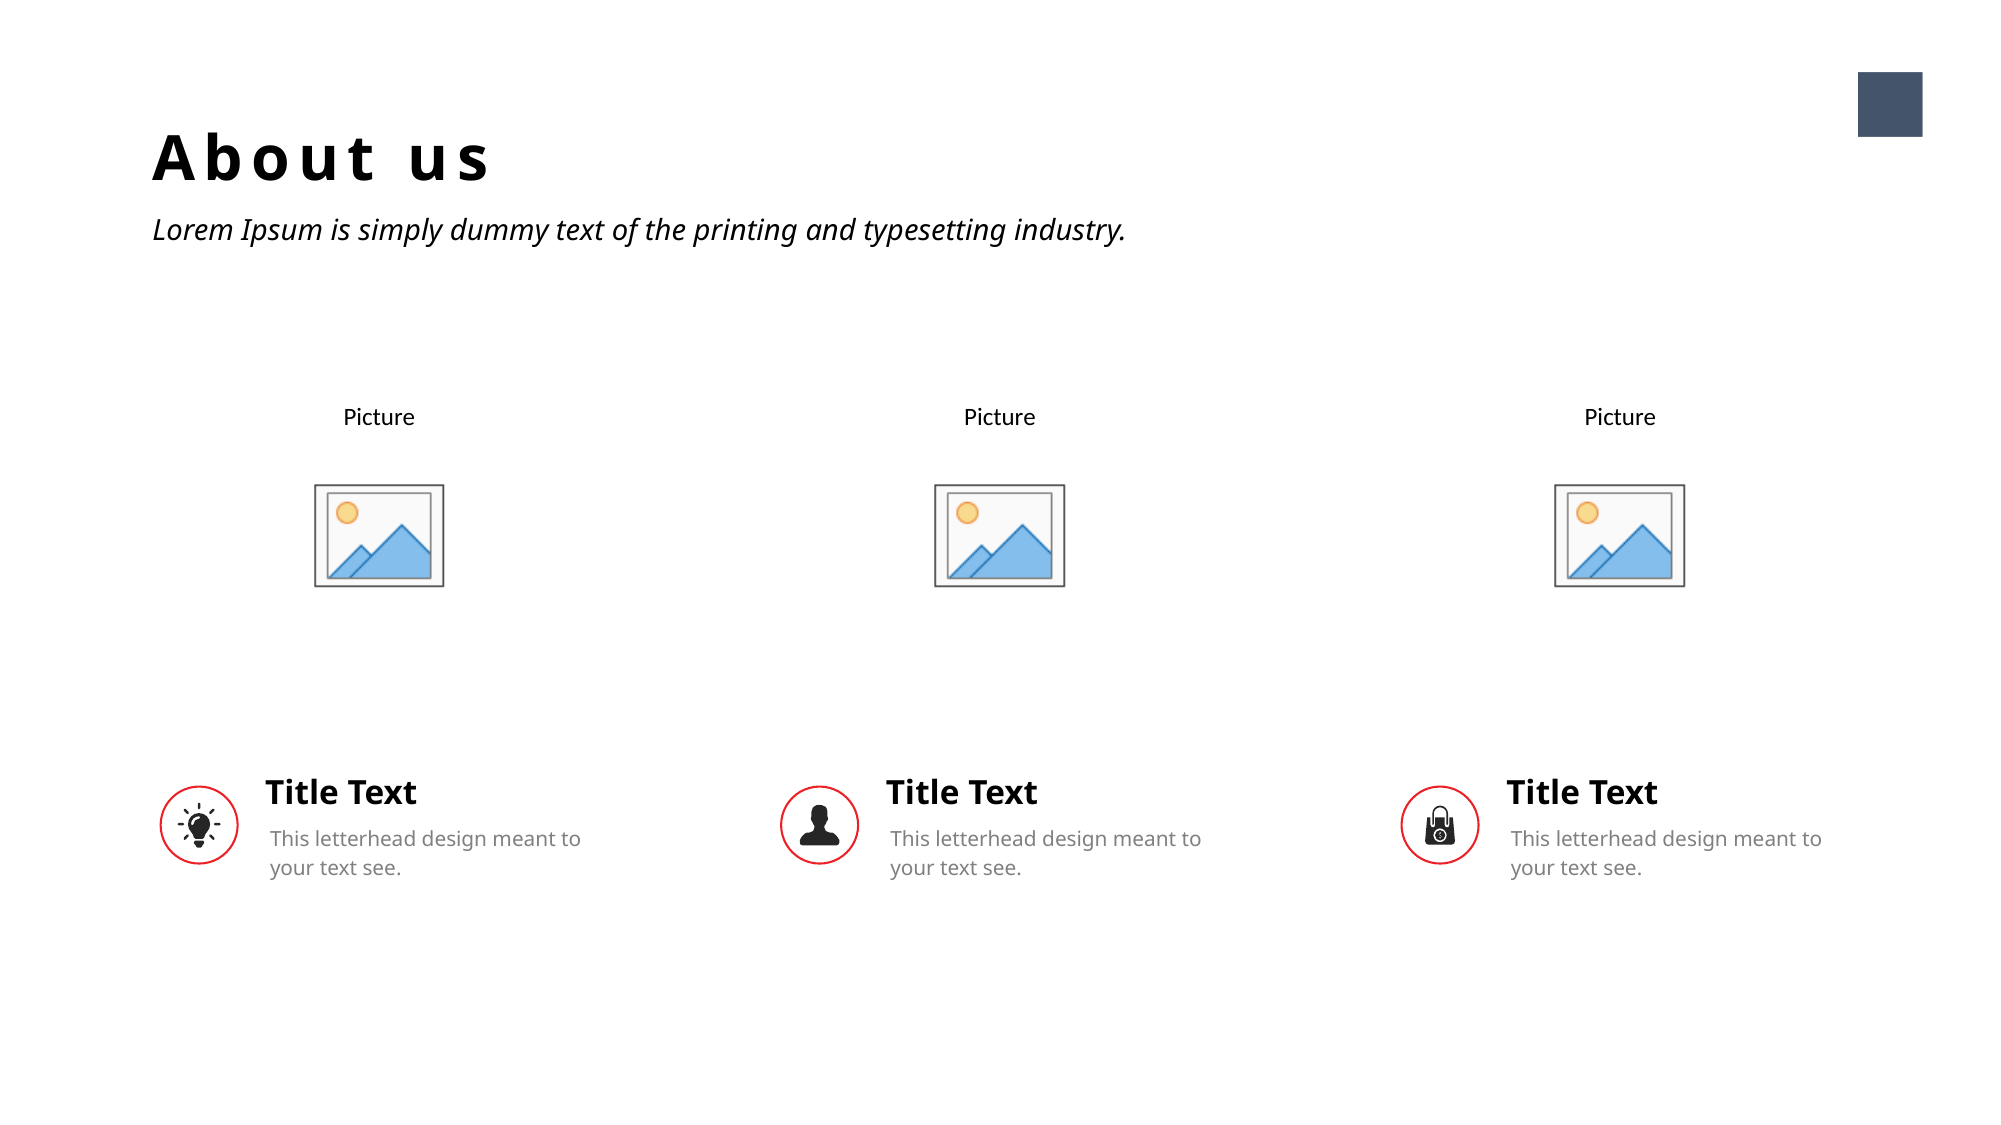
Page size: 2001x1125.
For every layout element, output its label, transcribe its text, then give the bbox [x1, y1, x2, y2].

text_box [1857, 71, 1924, 78]
picture [160, 392, 599, 679]
picture [781, 392, 1219, 679]
text_box Lorem Ipsum is simply dummy text of the printing and typesetting industry. [137, 208, 1863, 252]
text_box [1401, 764, 1840, 889]
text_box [781, 764, 1219, 886]
slide_number 5 [1854, 78, 1927, 130]
picture [1401, 392, 1840, 679]
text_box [160, 764, 599, 886]
text_box About us [137, 121, 1863, 200]
text_box [1863, 130, 1924, 138]
